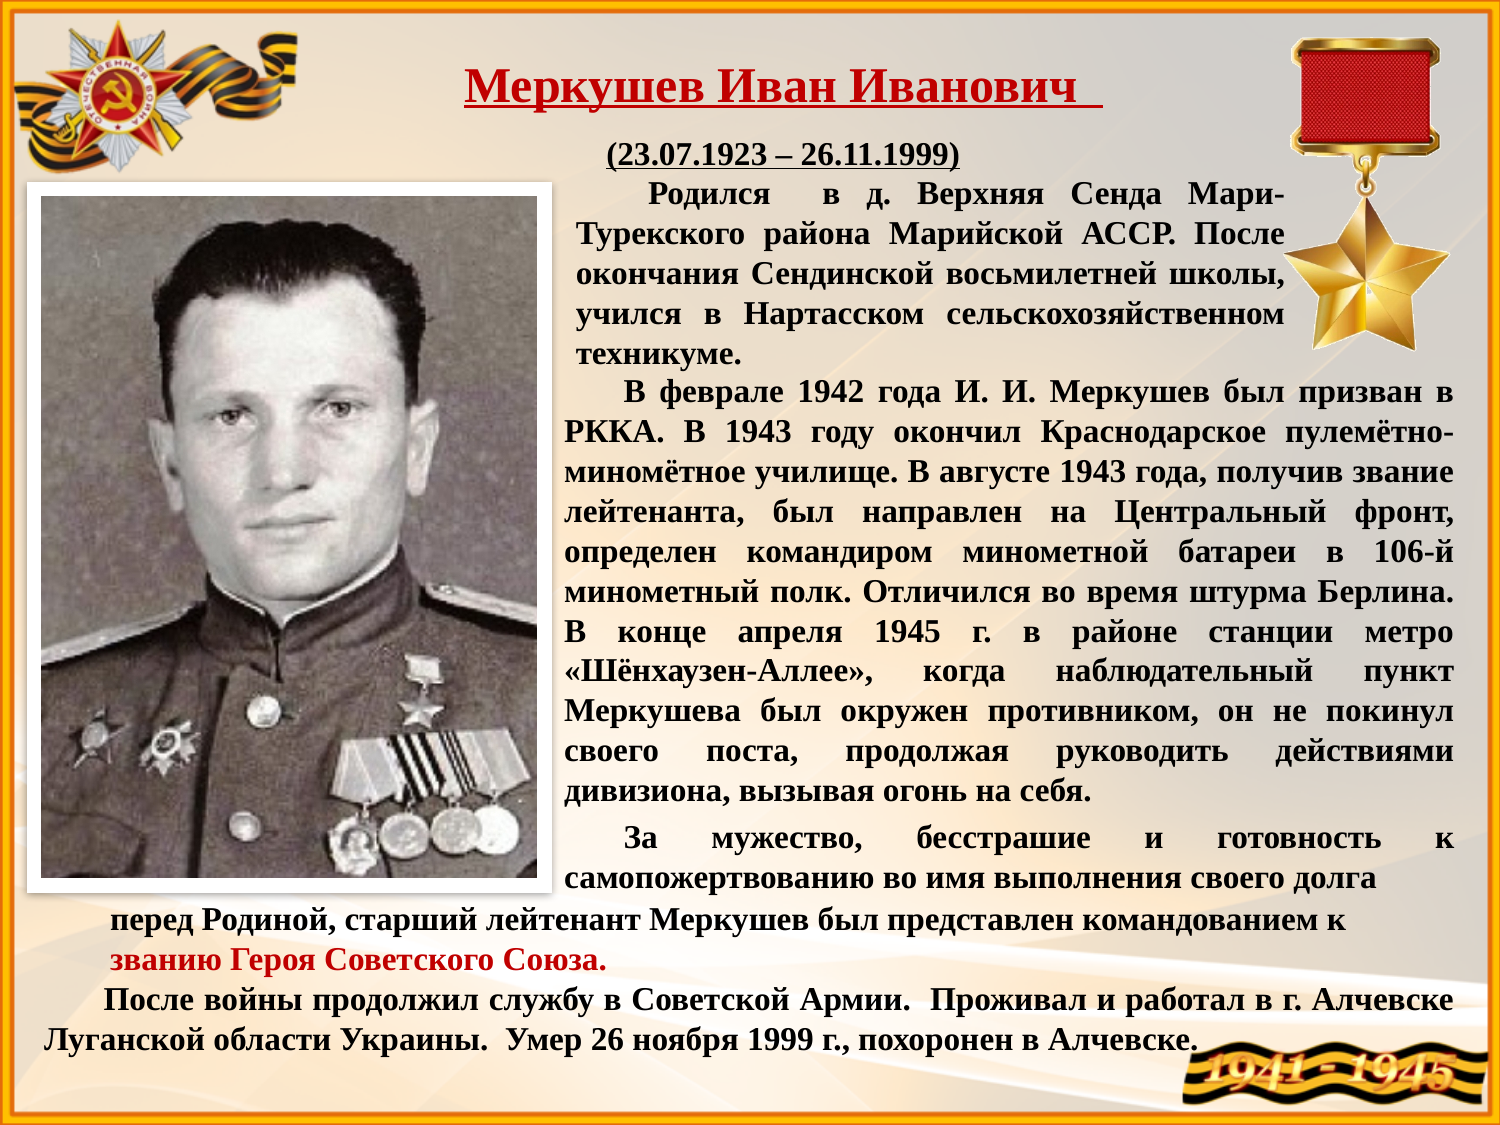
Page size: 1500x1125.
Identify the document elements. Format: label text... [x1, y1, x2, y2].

title Меркушев Иван Иванович (23.07.1923 – 26.11.1999) [312, 70, 1254, 165]
list В феврале 1942 года И. И. Меркушев был призван в РККА. В 1943 году окончил Краснодарское пулемётно-миномётное училище. В августе 1943 года, получив звание лейтенанта, был направлен на Центральный фронт, определен командиром минометной батареи в 106-й минометный полк. Отличился во время штурма Берлина. В конце апреля 1945 г. в районе станции метро «Шёнхаузен-Аллее», когда наблюдательный пункт Меркушева был окружен противником, он не покинул своего поста, продолжая руководить действиями дивизиона, вызывая огонь на себя. За мужество, бесстрашие и готовность к самопожертвованию во имя выполнения своего долга [557, 361, 1471, 890]
text_box Родился в д. Верхняя Сенда Мари-Турекского района Марийской АССР. После окончания Сендинской восьмилетней школы, учился в Нартасском сельскохозяйственном техникуме. [561, 163, 1301, 484]
picture [0, 0, 1500, 1125]
text_box перед Родиной, старший лейтенант Меркушев был представлен командованием к званию Героя Советского Союза. После войны продолжил службу в Советской Армии. Проживал и работал в г. Алчевске Луганской области Украины. Умер 26 ноября 1999 г., похоронен в Алчевске. [29, 890, 1471, 1065]
